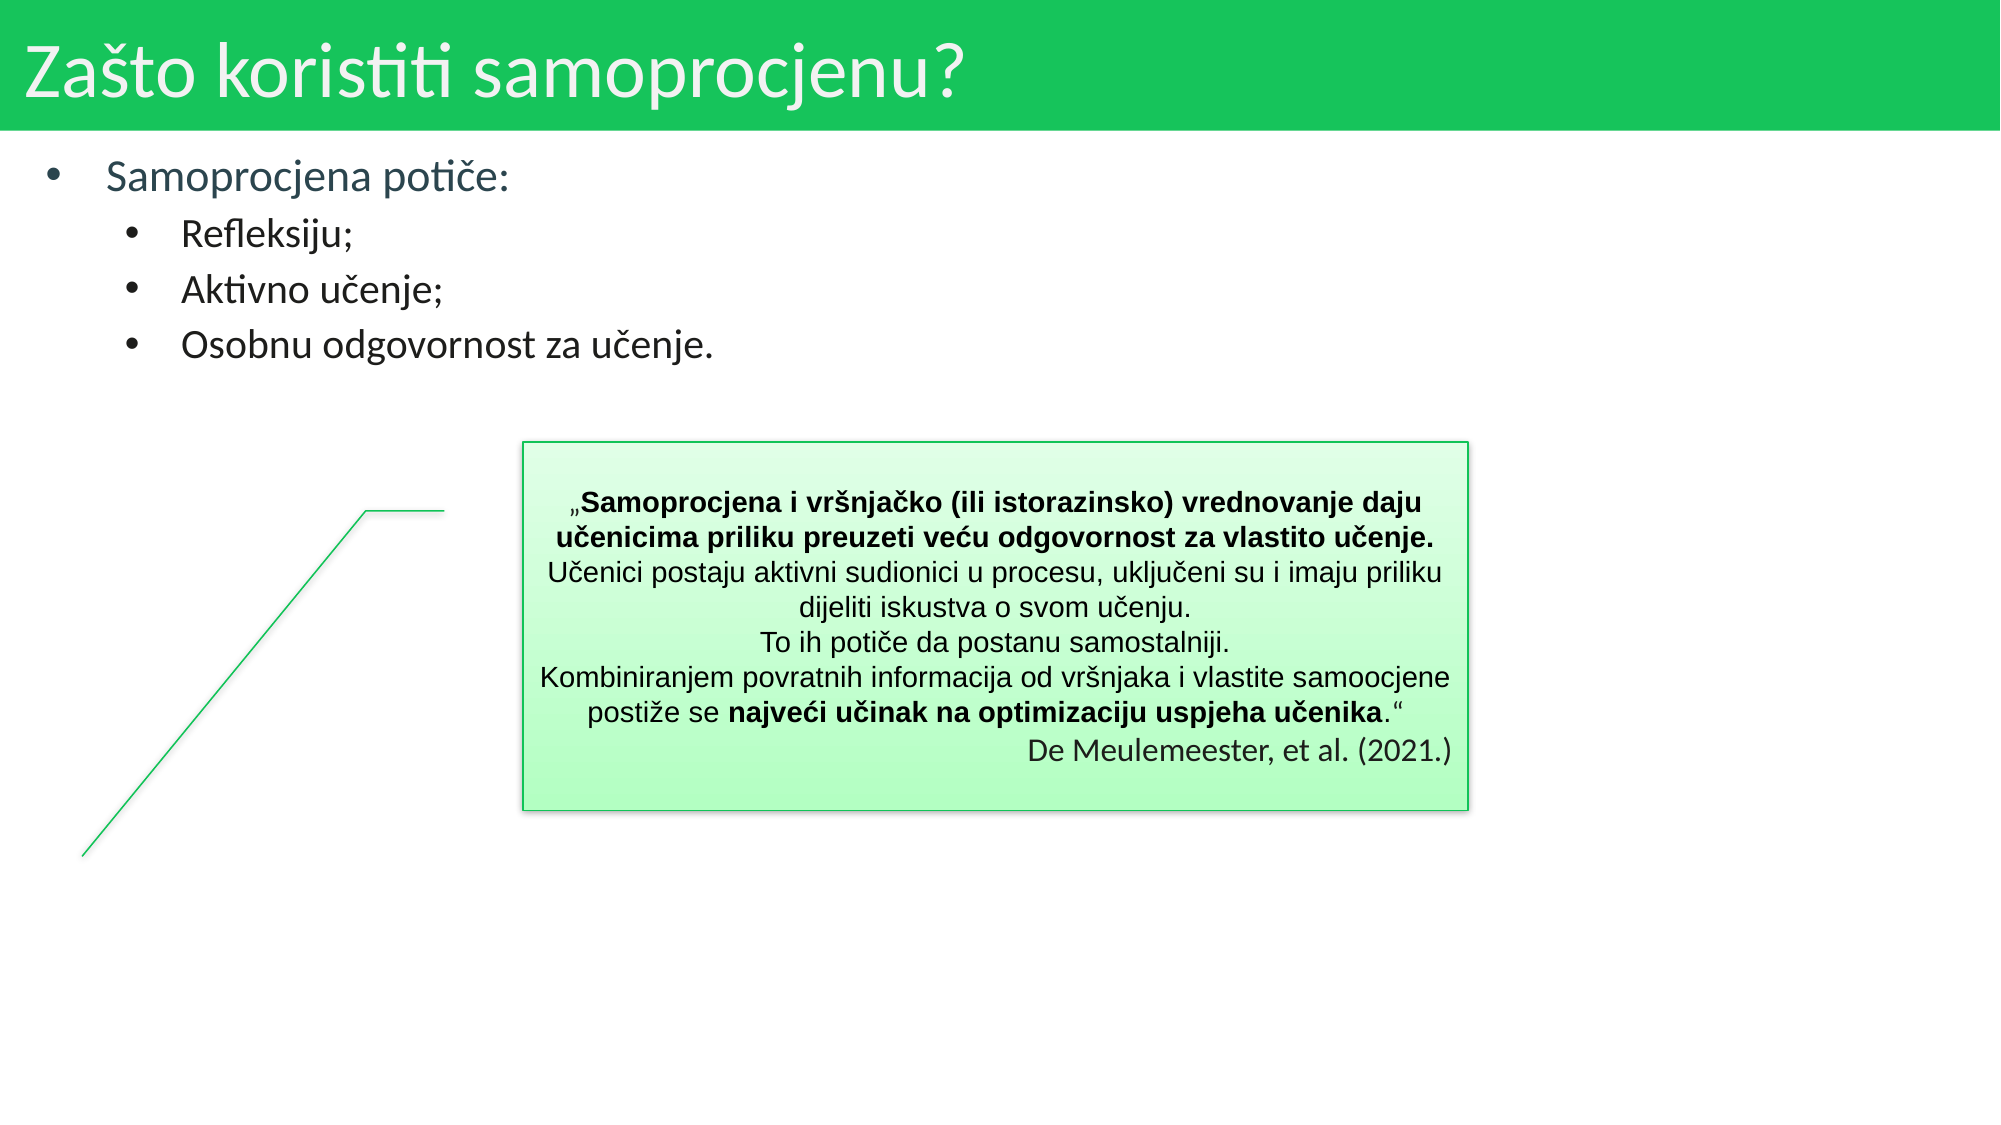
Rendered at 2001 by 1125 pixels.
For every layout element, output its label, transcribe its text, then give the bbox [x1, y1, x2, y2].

title Zašto koristiti samoprocjenu? [16, 13, 1976, 131]
list Samoprocjena potiče: Refleksiju; Aktivno učenje; Osobnu odgovornost za učenje. [16, 144, 1976, 1108]
text_box „Samoprocjena i vršnjačko (ili istorazinsko) vrednovanje daju učenicima priliku preuzeti veću odgovornost za vlastito učenje. Učenici postaju aktivni sudionici u procesu, uključeni su i imaju priliku dijeliti iskustva o svom učenju. To ih potiče da postanu samostalniji. Kombiniranjem povratnih informacija od vršnjaka i vlastite samoocjene postiže se najveći učinak na optimizaciju uspjeha učenika.“ De Meulemeester, et al. (2021.) [523, 441, 1469, 811]
